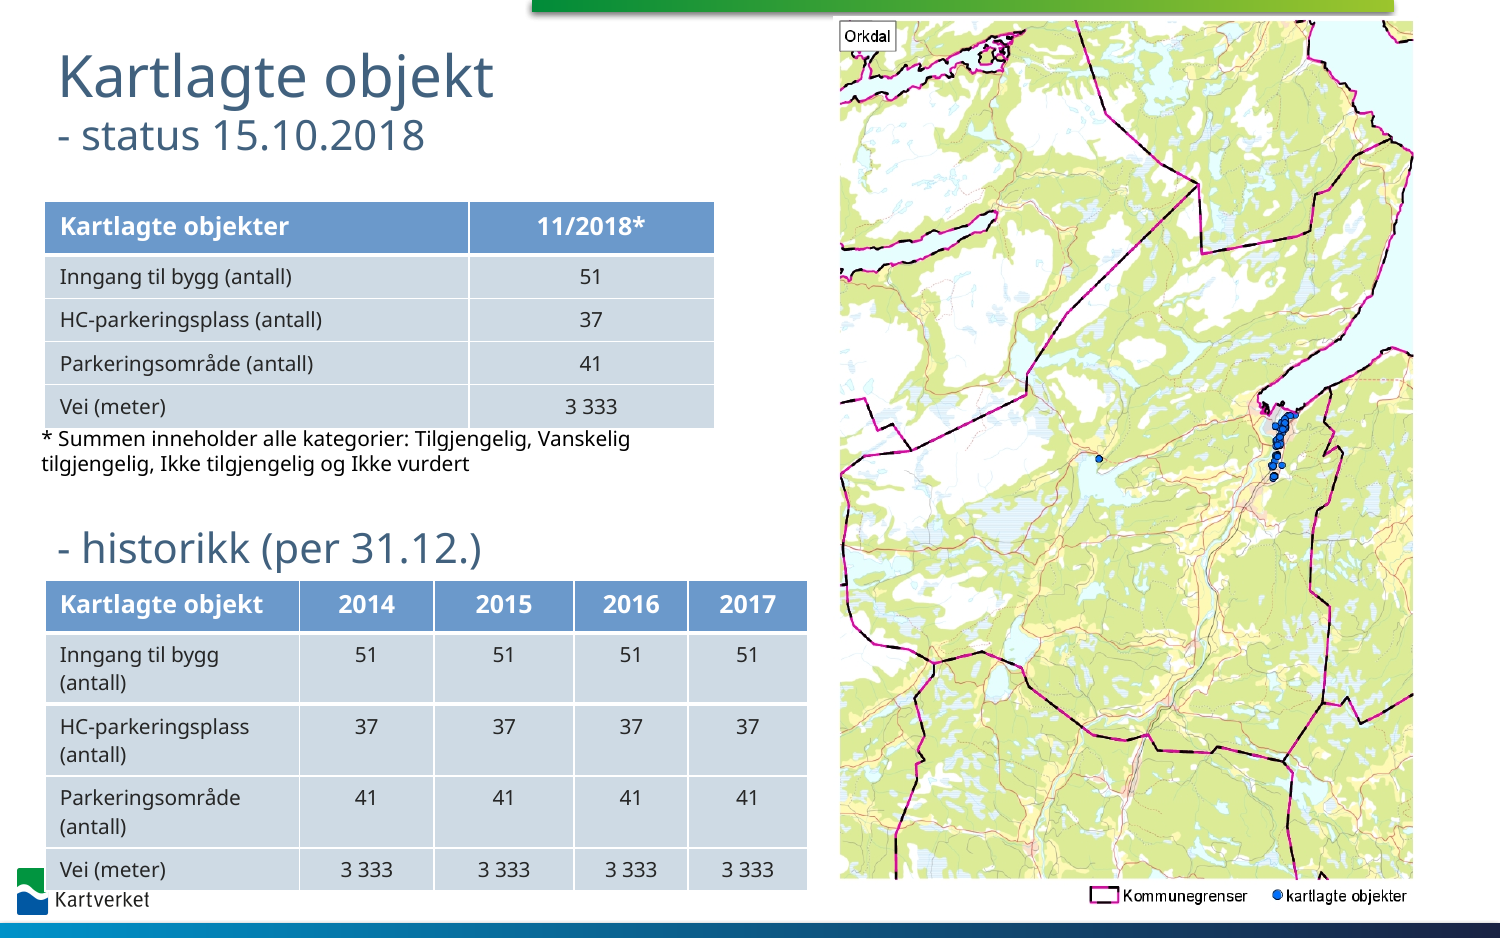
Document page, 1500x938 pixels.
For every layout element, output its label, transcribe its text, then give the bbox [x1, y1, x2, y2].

table_cell 51 [300, 635, 433, 702]
table_cell 3 333 [470, 385, 714, 428]
table_cell 51 [435, 635, 573, 702]
table_cell 41 [300, 777, 433, 847]
table_cell 37 [300, 706, 433, 775]
table_cell Parkeringsområde (antall) [46, 777, 299, 847]
table_cell 3 333 [575, 849, 687, 890]
table_cell 51 [689, 635, 807, 702]
table_cell Parkeringsområde (antall) [45, 342, 468, 384]
table_header 2017 [689, 581, 807, 631]
table_header Kartlagte objekt [46, 581, 299, 631]
table_header 11/2018* [470, 202, 714, 253]
table_cell 3 333 [300, 849, 433, 890]
table_cell HC-parkeringsplass (antall) [45, 299, 468, 341]
table_cell 37 [575, 706, 687, 775]
table_cell 37 [689, 706, 807, 775]
table_cell Inngang til bygg (antall) [46, 635, 299, 702]
table_cell 51 [575, 635, 687, 702]
table_header 2016 [575, 581, 687, 631]
table_cell 41 [470, 342, 714, 384]
picture [833, 16, 1419, 913]
table_cell 3 333 [435, 849, 573, 890]
table_cell Inngang til bygg (antall) [45, 257, 468, 298]
text_box * Summen inneholder alle kategorier: Tilgjengelig, Vanskelig tilgjengelig, Ikke tilgjengelig og Ikke vurdert [26, 417, 711, 483]
table_cell 37 [470, 299, 714, 341]
table_cell 41 [575, 777, 687, 847]
table_header Kartlagte objekter [45, 202, 468, 253]
table_cell Vei (meter) [46, 849, 299, 890]
table_cell 37 [435, 706, 573, 775]
table_cell 41 [435, 777, 573, 847]
table_header 2015 [435, 581, 573, 631]
table_header 2014 [300, 581, 433, 631]
text_box - historikk (per 31.12.) [42, 496, 828, 580]
table_cell HC-parkeringsplass (antall) [46, 706, 299, 775]
table_cell 41 [689, 777, 807, 847]
table_cell Vei (meter) [45, 385, 468, 417]
table_cell 3 333 [689, 849, 807, 890]
table_cell 51 [470, 257, 714, 298]
text_box Kartlagte objekt - status 15.10.2018 [42, 24, 828, 167]
